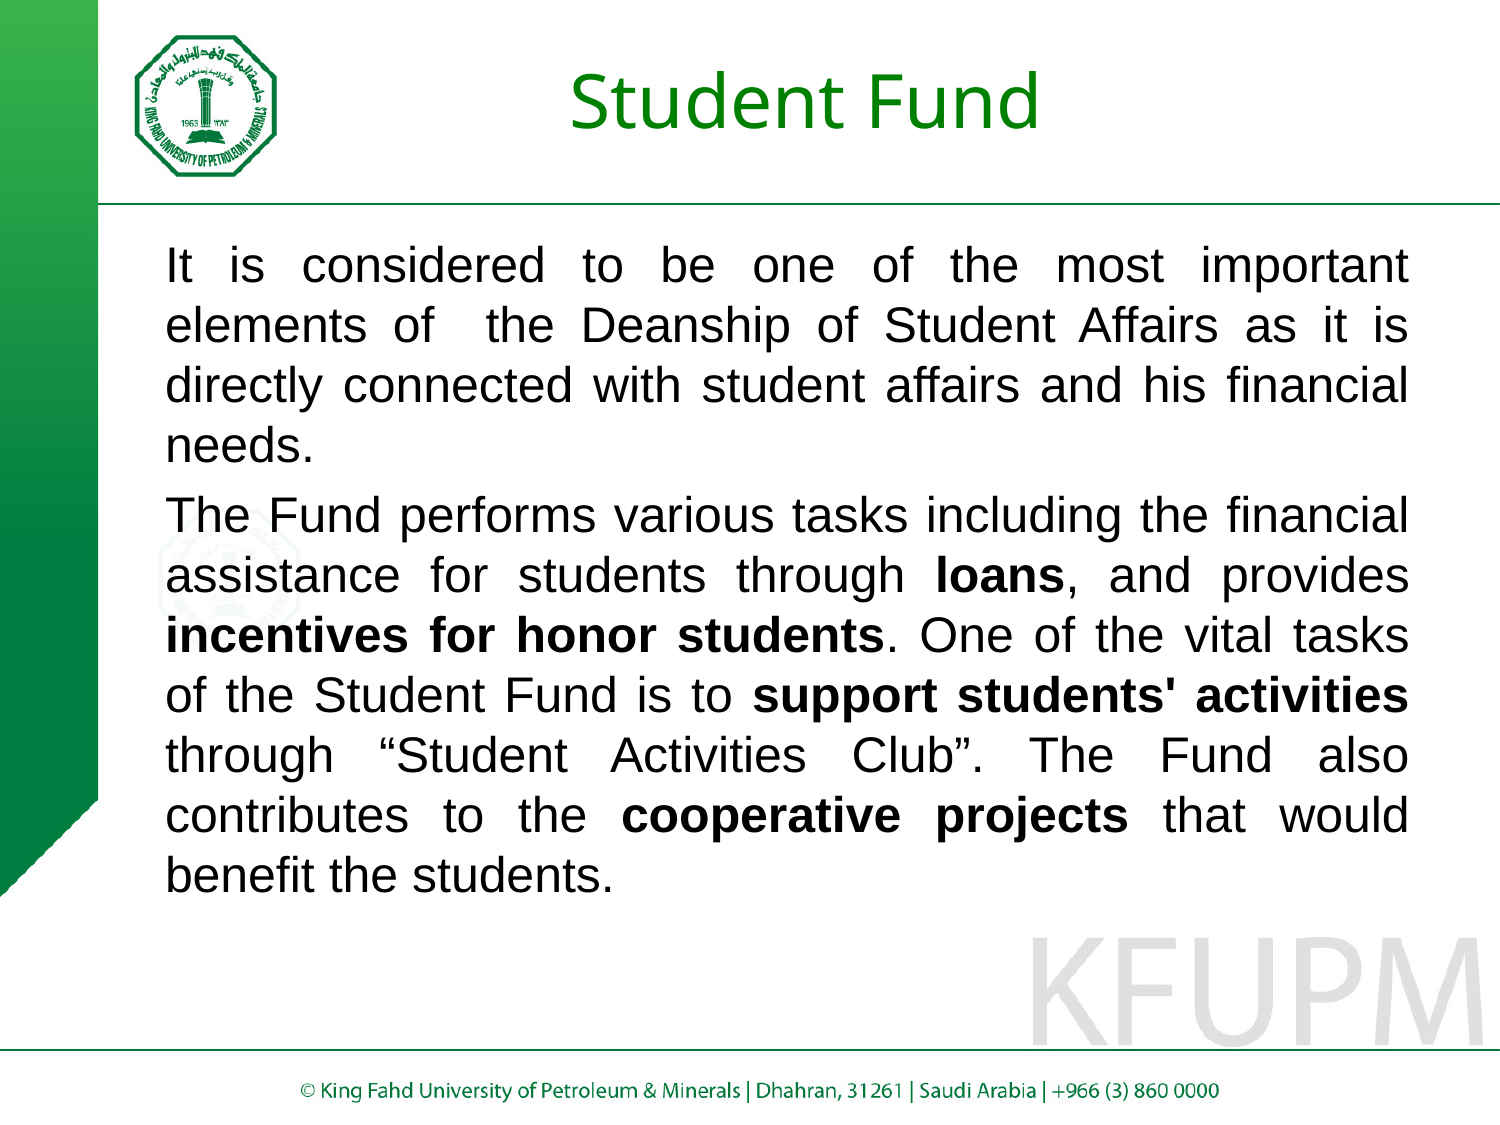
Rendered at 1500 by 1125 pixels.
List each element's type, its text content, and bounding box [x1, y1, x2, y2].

picture [0, 0, 1500, 1103]
title Student Fund [237, 21, 1376, 176]
list It is considered to be one of the most important elements of the Deanship of Student Affairs as it is directly connected with student affairs and his financial needs. The Fund performs various tasks including the financial assistance for students through loans, and provides incentives for honor students. One of the vital tasks of the Student Fund is to support students' activities through “Student Activities Club”. The Fund also contributes to the cooperative projects that would benefit the students. [149, 224, 1426, 1013]
